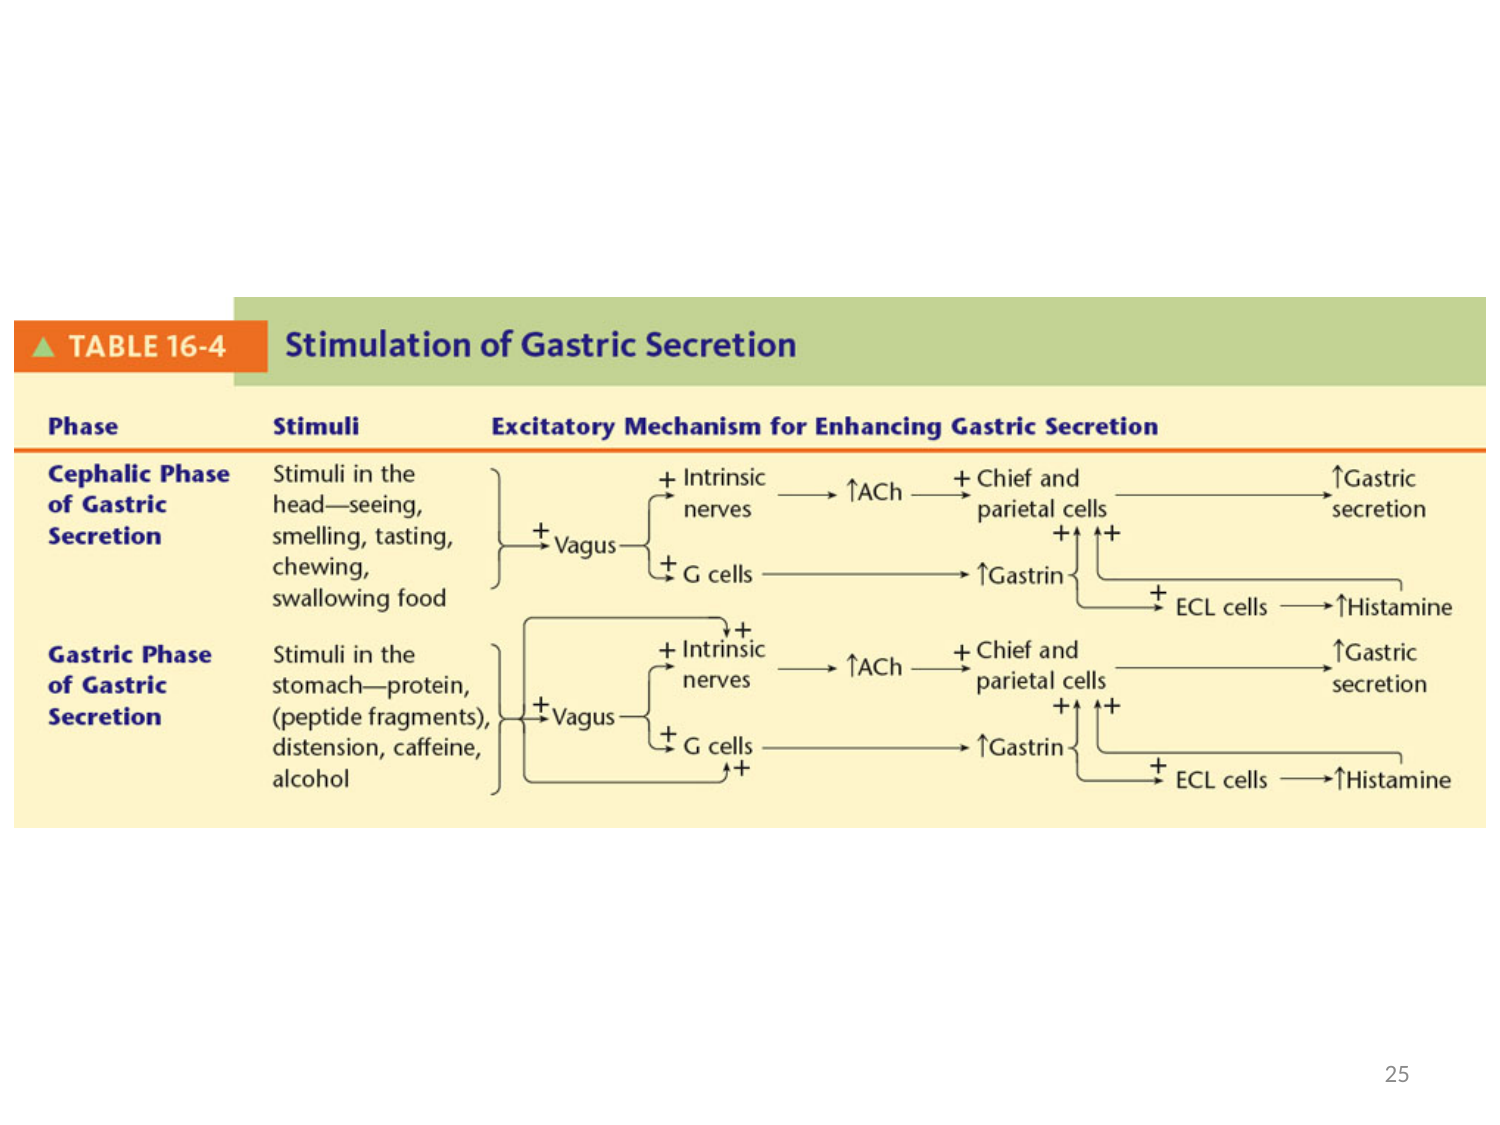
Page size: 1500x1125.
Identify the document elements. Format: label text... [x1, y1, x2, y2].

slide_number 25 [1074, 1042, 1425, 1103]
picture [14, 297, 1486, 828]
